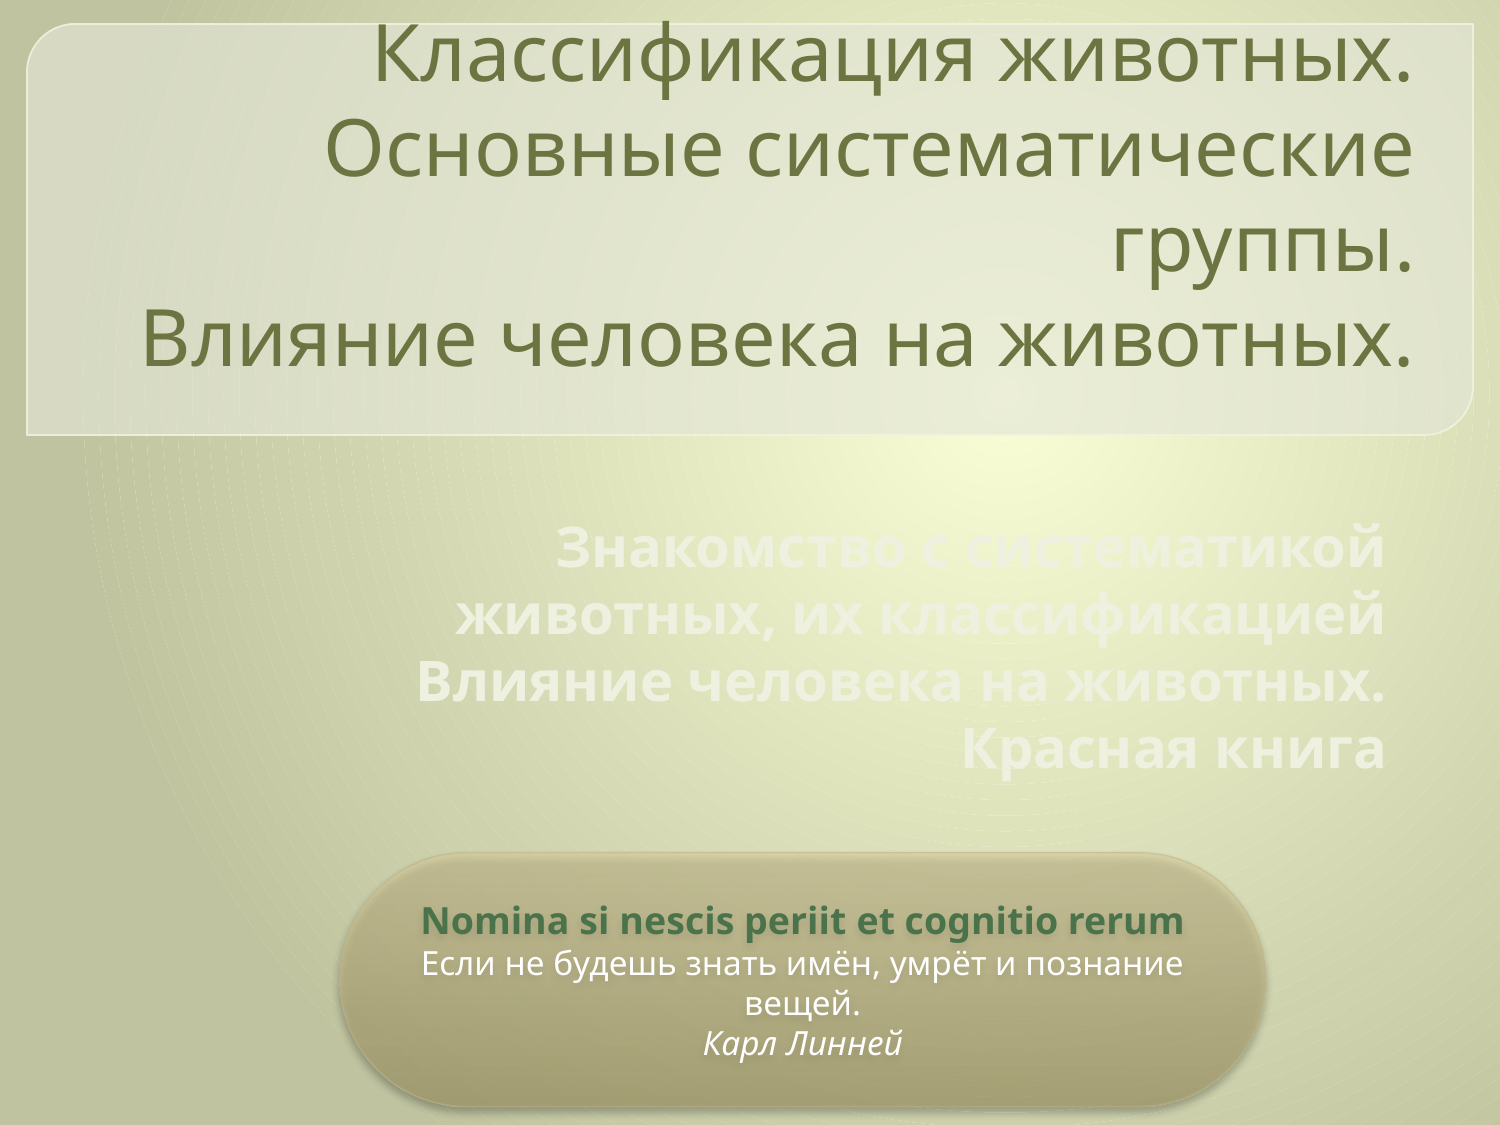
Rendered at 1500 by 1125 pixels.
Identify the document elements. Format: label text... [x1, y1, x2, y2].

title Классификация животных. Основные систематические группы. Влияние человека на животных. [35, 82, 1454, 390]
subtitle Знакомство с систематикой животных, их классификацией Влияние человека на животных. Красная книга [351, 503, 1428, 792]
text_box Nomina si nescis periit et cognitio rerum Если не будешь знать имён, умрёт и познание вещей. Карл Линней [339, 851, 1267, 1108]
